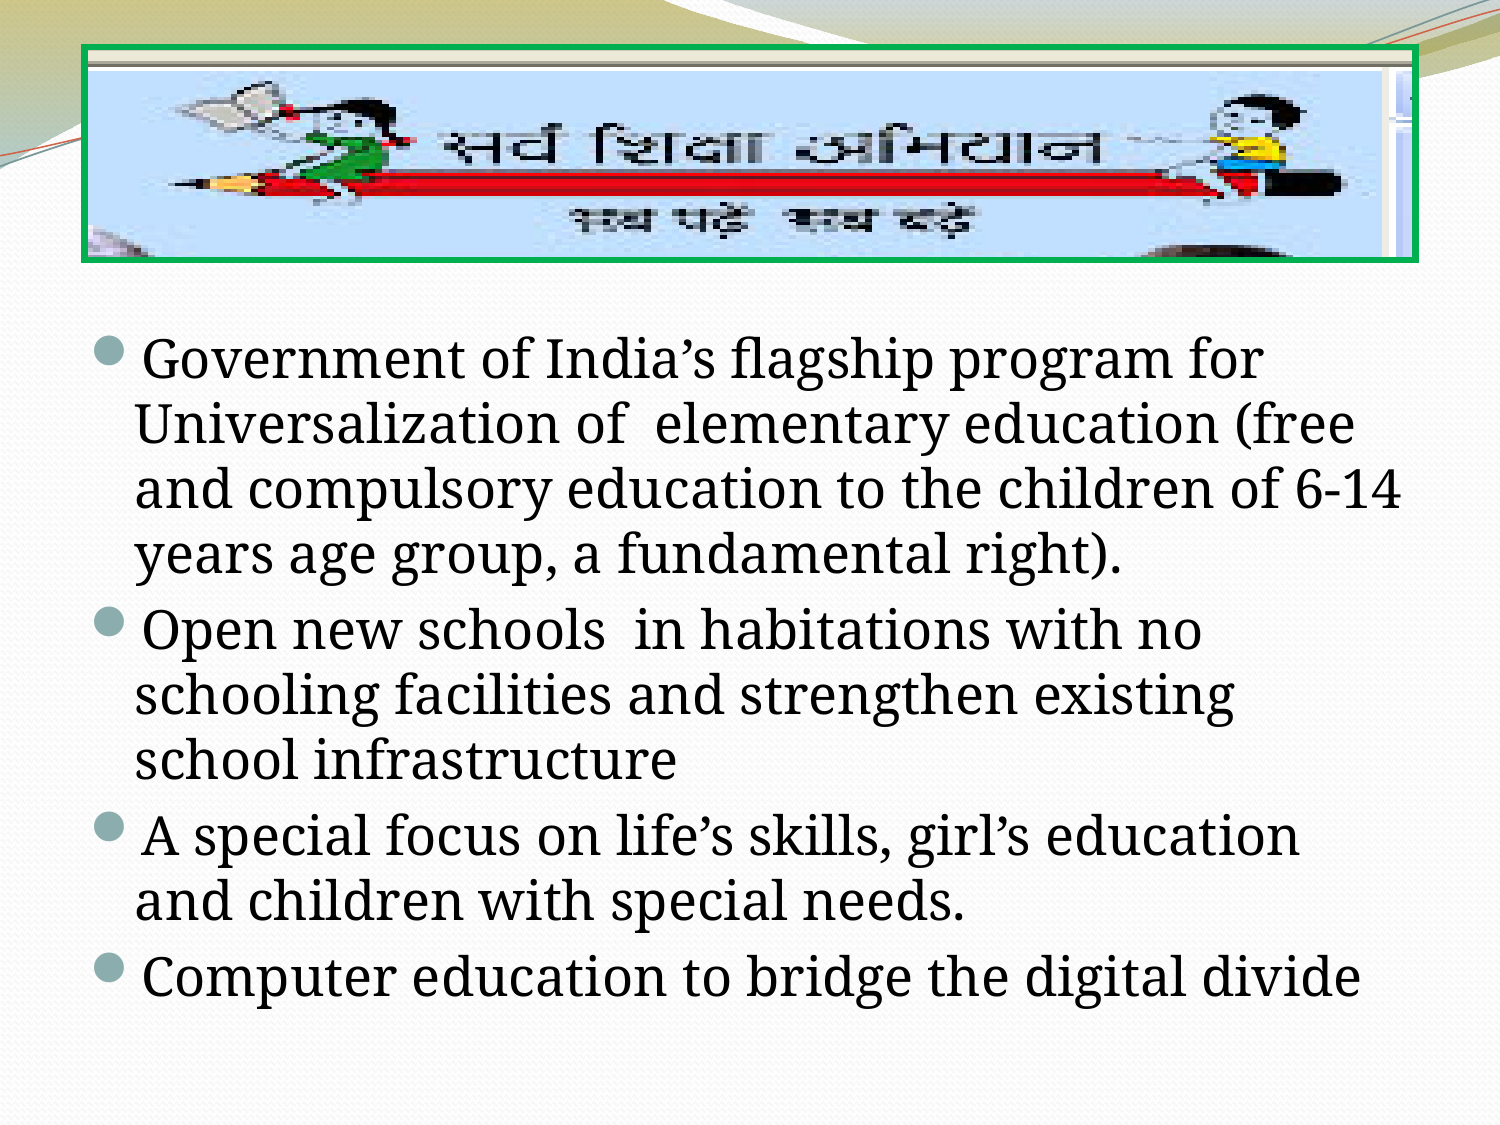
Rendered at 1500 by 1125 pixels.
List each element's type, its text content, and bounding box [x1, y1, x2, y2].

list Government of India’s flagship program for Universalization of elementary education (free and compulsory education to the children of 6-14 years age group, a fundamental right). Open new schools in habitations with no schooling facilities and strengthen existing school infrastructure A special focus on life’s skills, girl’s education and children with special needs. Computer education to bridge the digital divide [75, 317, 1425, 1038]
picture [87, 49, 1413, 257]
